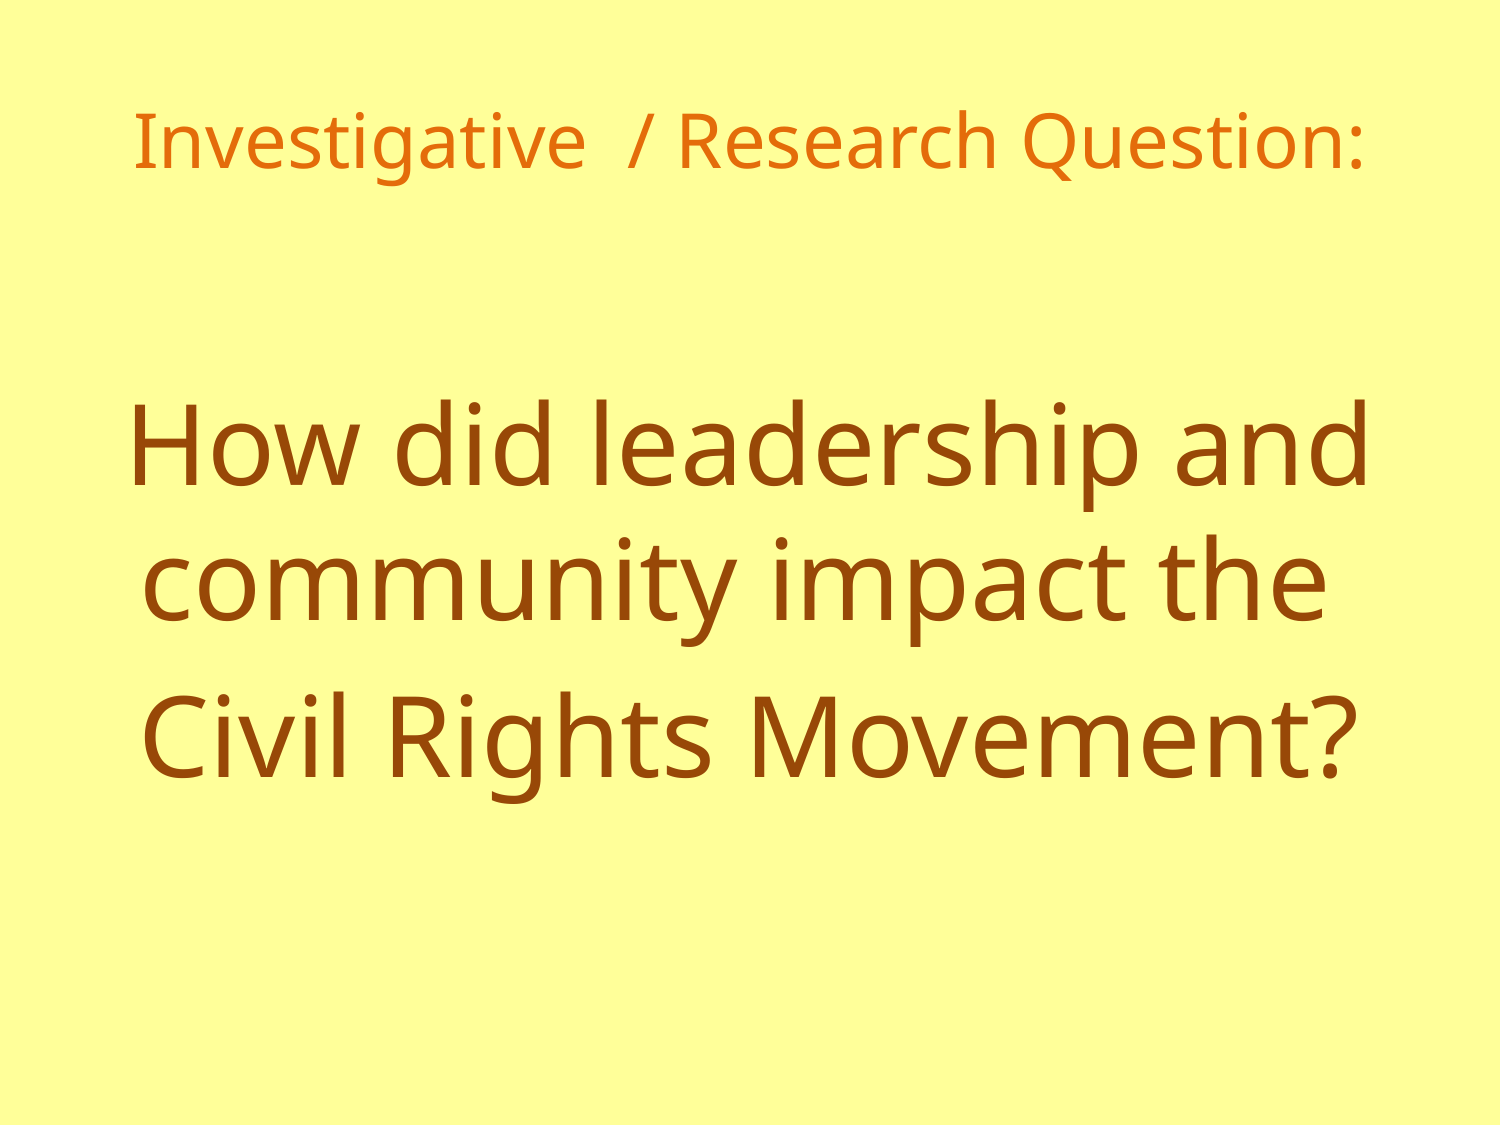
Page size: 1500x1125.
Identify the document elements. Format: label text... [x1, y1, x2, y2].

list How did leadership and community impact the Civil Rights Movement? [75, 262, 1425, 1005]
title Investigative / Research Question: [75, 45, 1425, 233]
